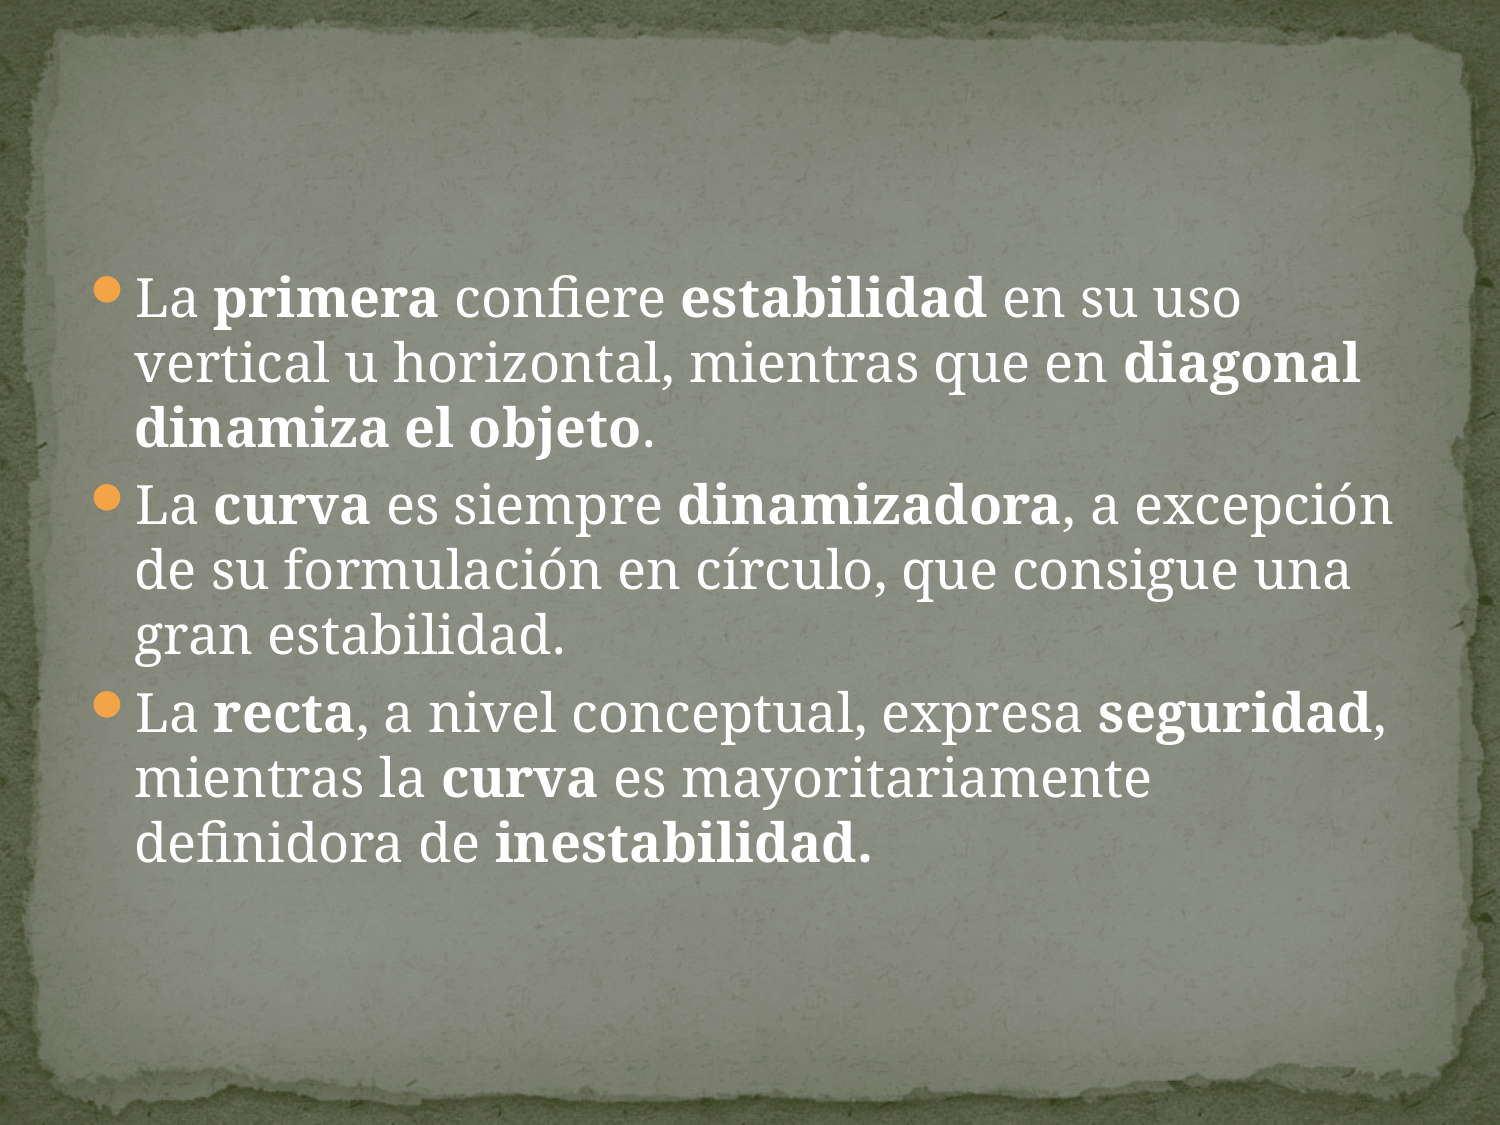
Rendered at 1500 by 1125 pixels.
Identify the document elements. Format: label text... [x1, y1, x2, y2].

title [74, 24, 1425, 225]
list La primera confiere estabilidad en su uso vertical u horizontal, mientras que en diagonal dinamiza el objeto. La curva es siempre dinamizadora, a excepción de su formulación en círculo, que consigue una gran estabilidad. La recta, a nivel conceptual, expresa seguridad, mientras la curva es mayoritariamente definidora de inestabilidad. [75, 225, 1425, 1079]
